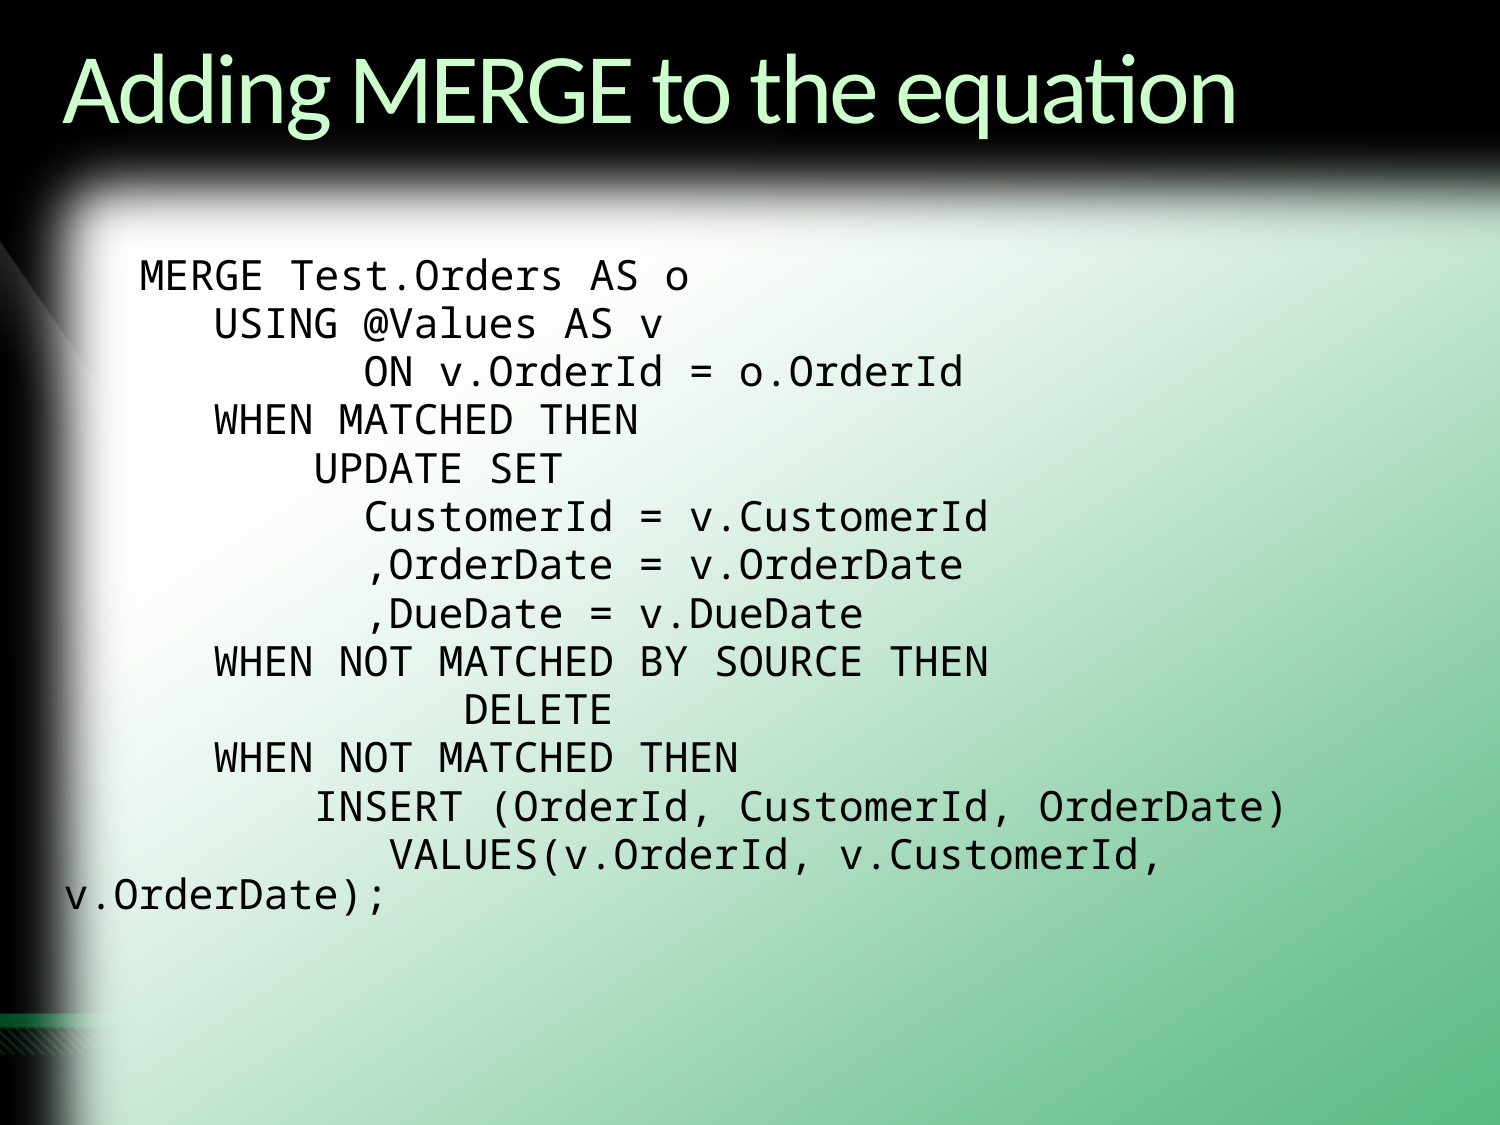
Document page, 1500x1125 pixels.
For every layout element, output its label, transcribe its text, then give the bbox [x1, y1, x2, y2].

picture [0, 0, 1500, 1125]
title Adding MERGE to the equation [62, 37, 1438, 147]
list MERGE Test.Orders AS o USING @Values AS v ON v.OrderId = o.OrderId WHEN MATCHED THEN UPDATE SET CustomerId = v.CustomerId ,OrderDate = v.OrderDate ,DueDate = v.DueDate WHEN NOT MATCHED BY SOURCE THEN DELETE WHEN NOT MATCHED THEN INSERT (OrderId, CustomerId, OrderDate) VALUES(v.OrderId, v.CustomerId, v.OrderDate); [63, 257, 1433, 1046]
